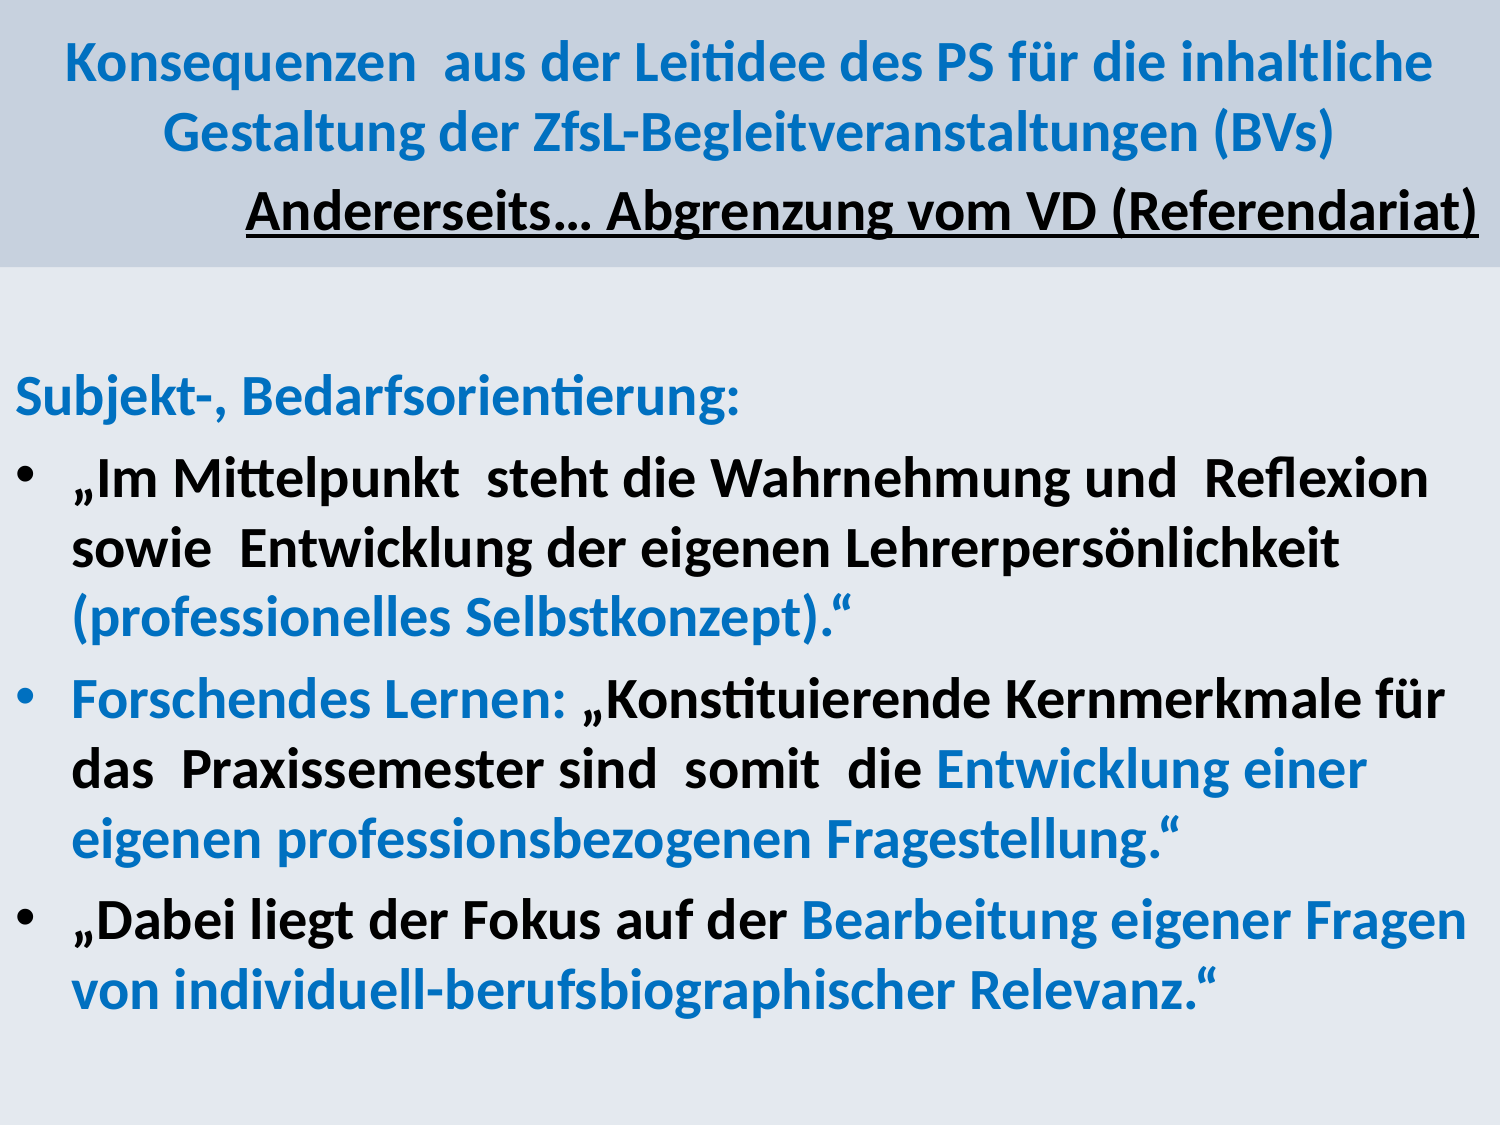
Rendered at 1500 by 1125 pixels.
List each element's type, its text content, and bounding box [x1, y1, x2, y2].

list Subjekt-, Bedarfsorientierung: „Im Mittelpunkt steht die Wahrnehmung und Reflexion sowie Entwicklung der eigenen Lehrerpersönlichkeit (professionelles Selbstkonzept).“ Forschendes Lernen: „Konstituierende Kernmerkmale für das Praxissemester sind somit die Entwicklung einer eigenen professionsbezogenen Fragestellung.“ „Dabei liegt der Fokus auf der Bearbeitung eigener Fragen von individuell-berufsbiographischer Relevanz.“ [0, 349, 1500, 1125]
title Konsequenzen aus der Leitidee des PS für die inhaltliche Gestaltung der ZfsL-Begleitveranstaltungen (BVs) Andererseits… Abgrenzung vom VD (Referendariat) [0, 0, 1500, 268]
